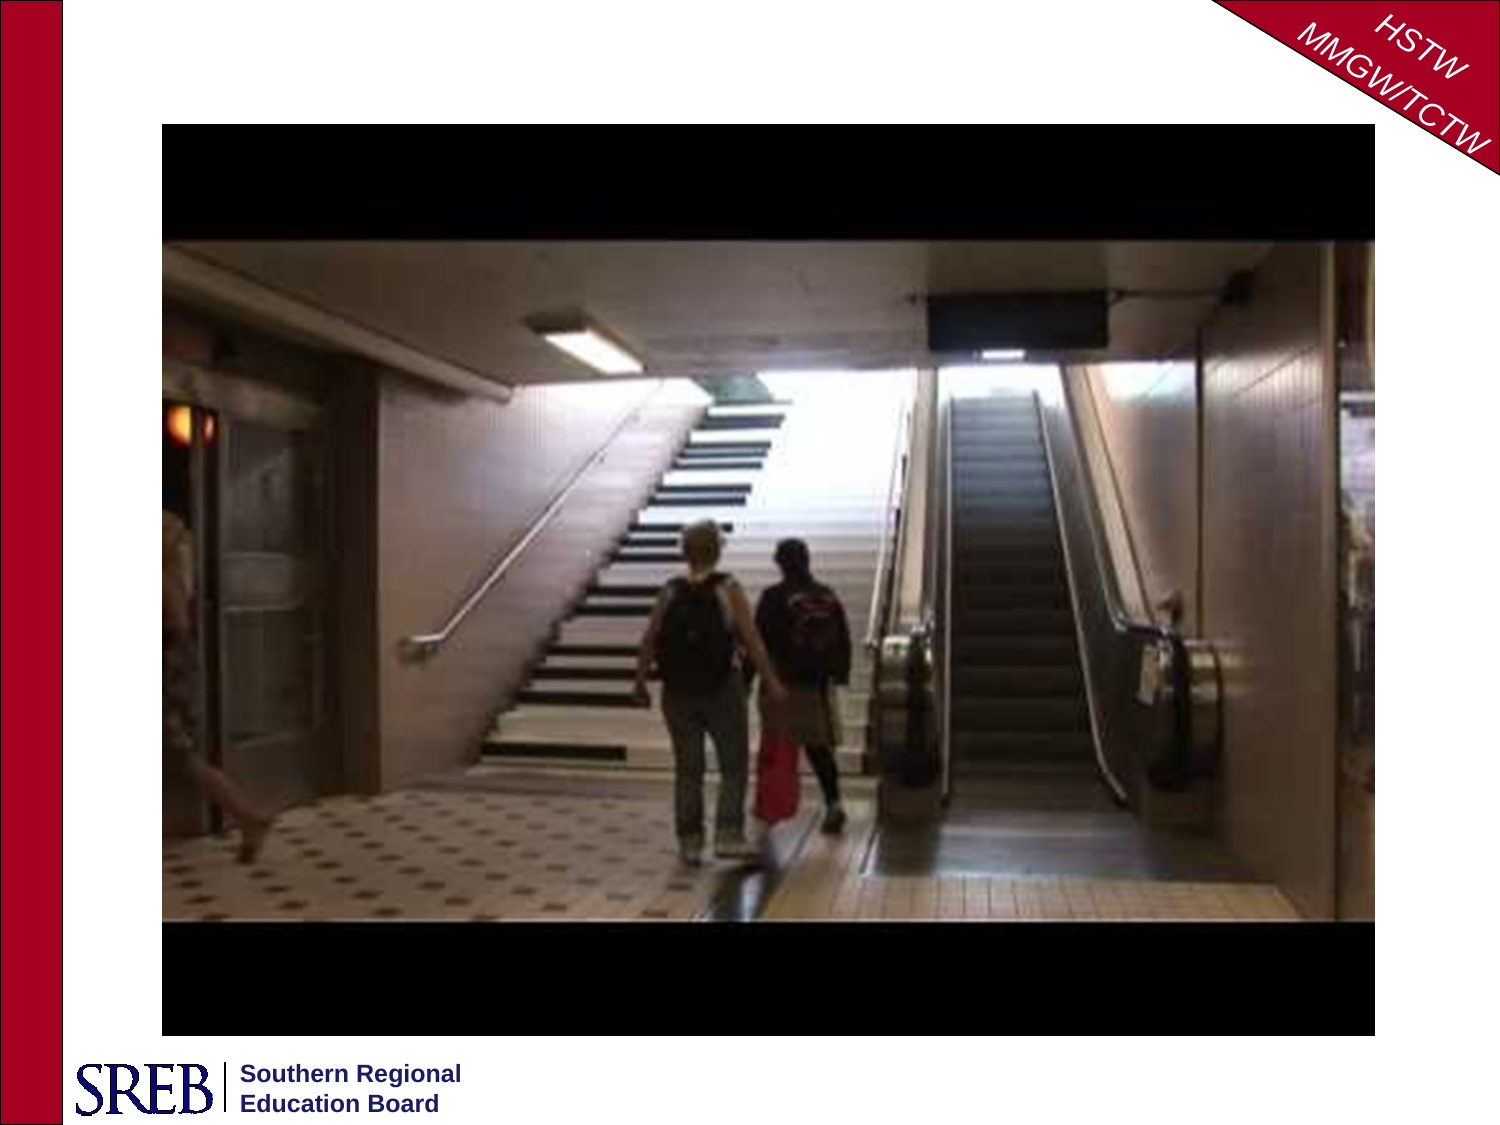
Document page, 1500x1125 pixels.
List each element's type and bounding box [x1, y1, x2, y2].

picture [162, 124, 1376, 1036]
